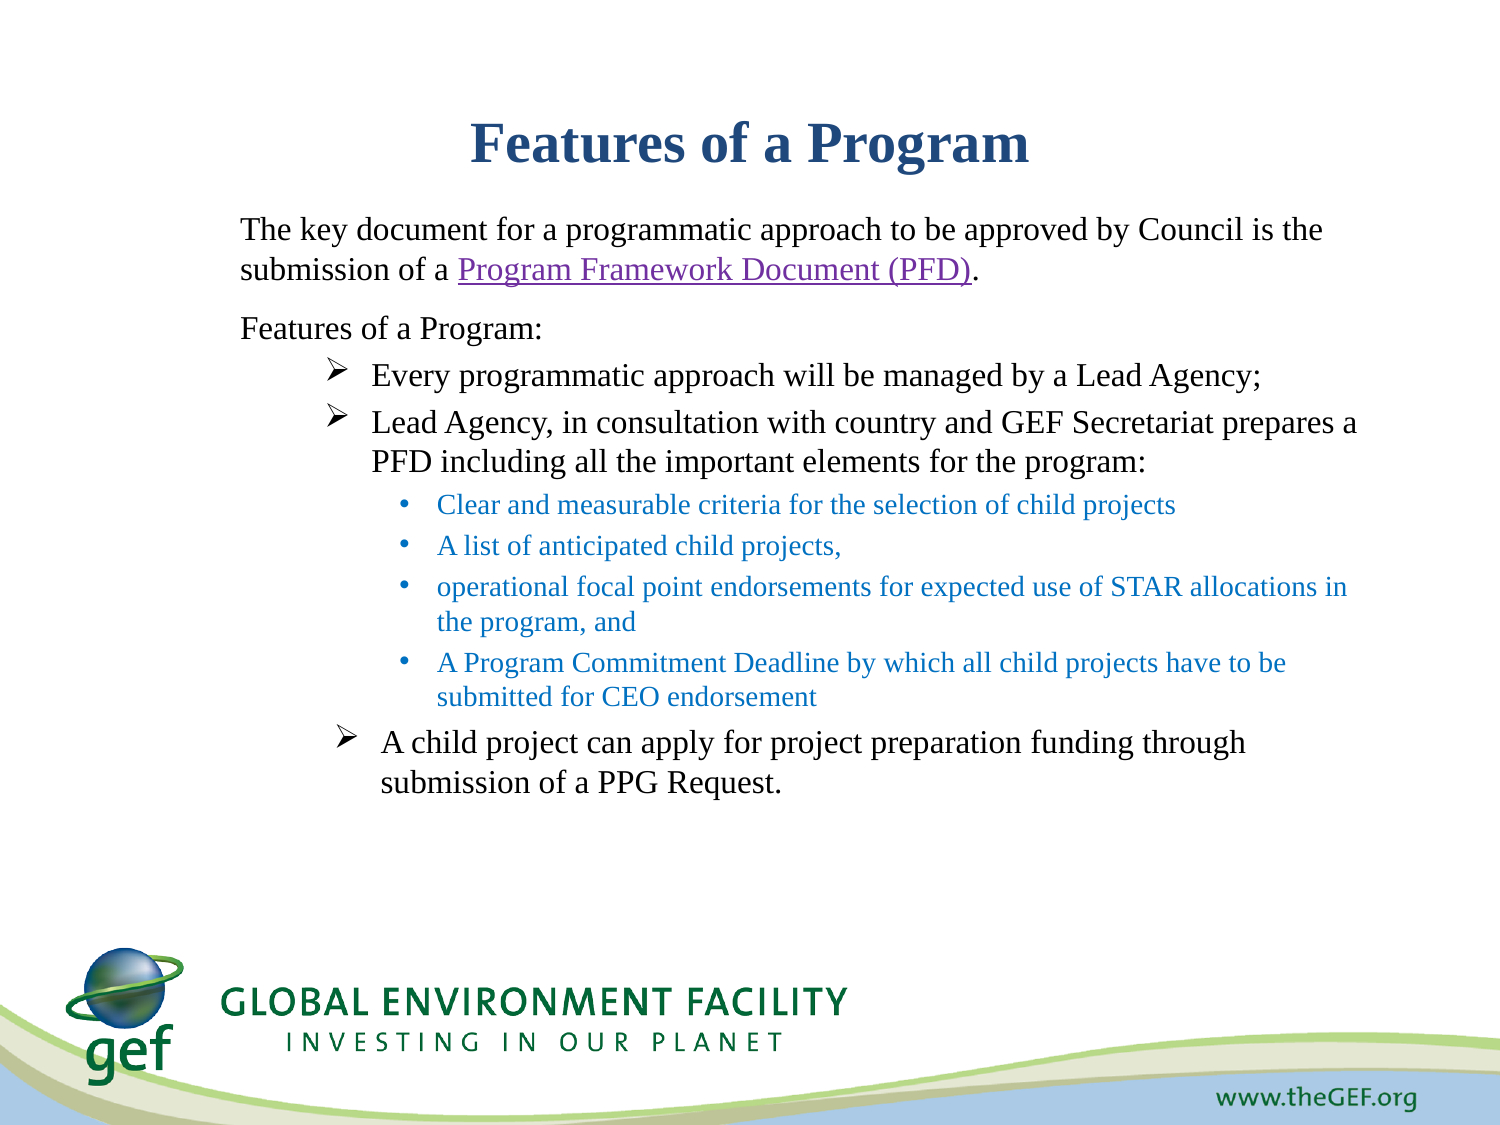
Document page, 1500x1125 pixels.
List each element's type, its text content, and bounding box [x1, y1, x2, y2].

list The key document for a programmatic approach to be approved by Council is the submission of a Program Framework Document (PFD). Features of a Program: Every programmatic approach will be managed by a Lead Agency; Lead Agency, in consultation with country and GEF Secretariat prepares a PFD including all the important elements for the program: Clear and measurable criteria for the selection of child projects A list of anticipated child projects, operational focal point endorsements for expected use of STAR allocations in the program, and A Program Commitment Deadline by which all child projects have to be submitted for CEO endorsement A child project can apply for project preparation funding through submission of a PPG Request. [224, 199, 1376, 951]
picture [0, 920, 1500, 1125]
title Features of a Program [74, 44, 1426, 233]
